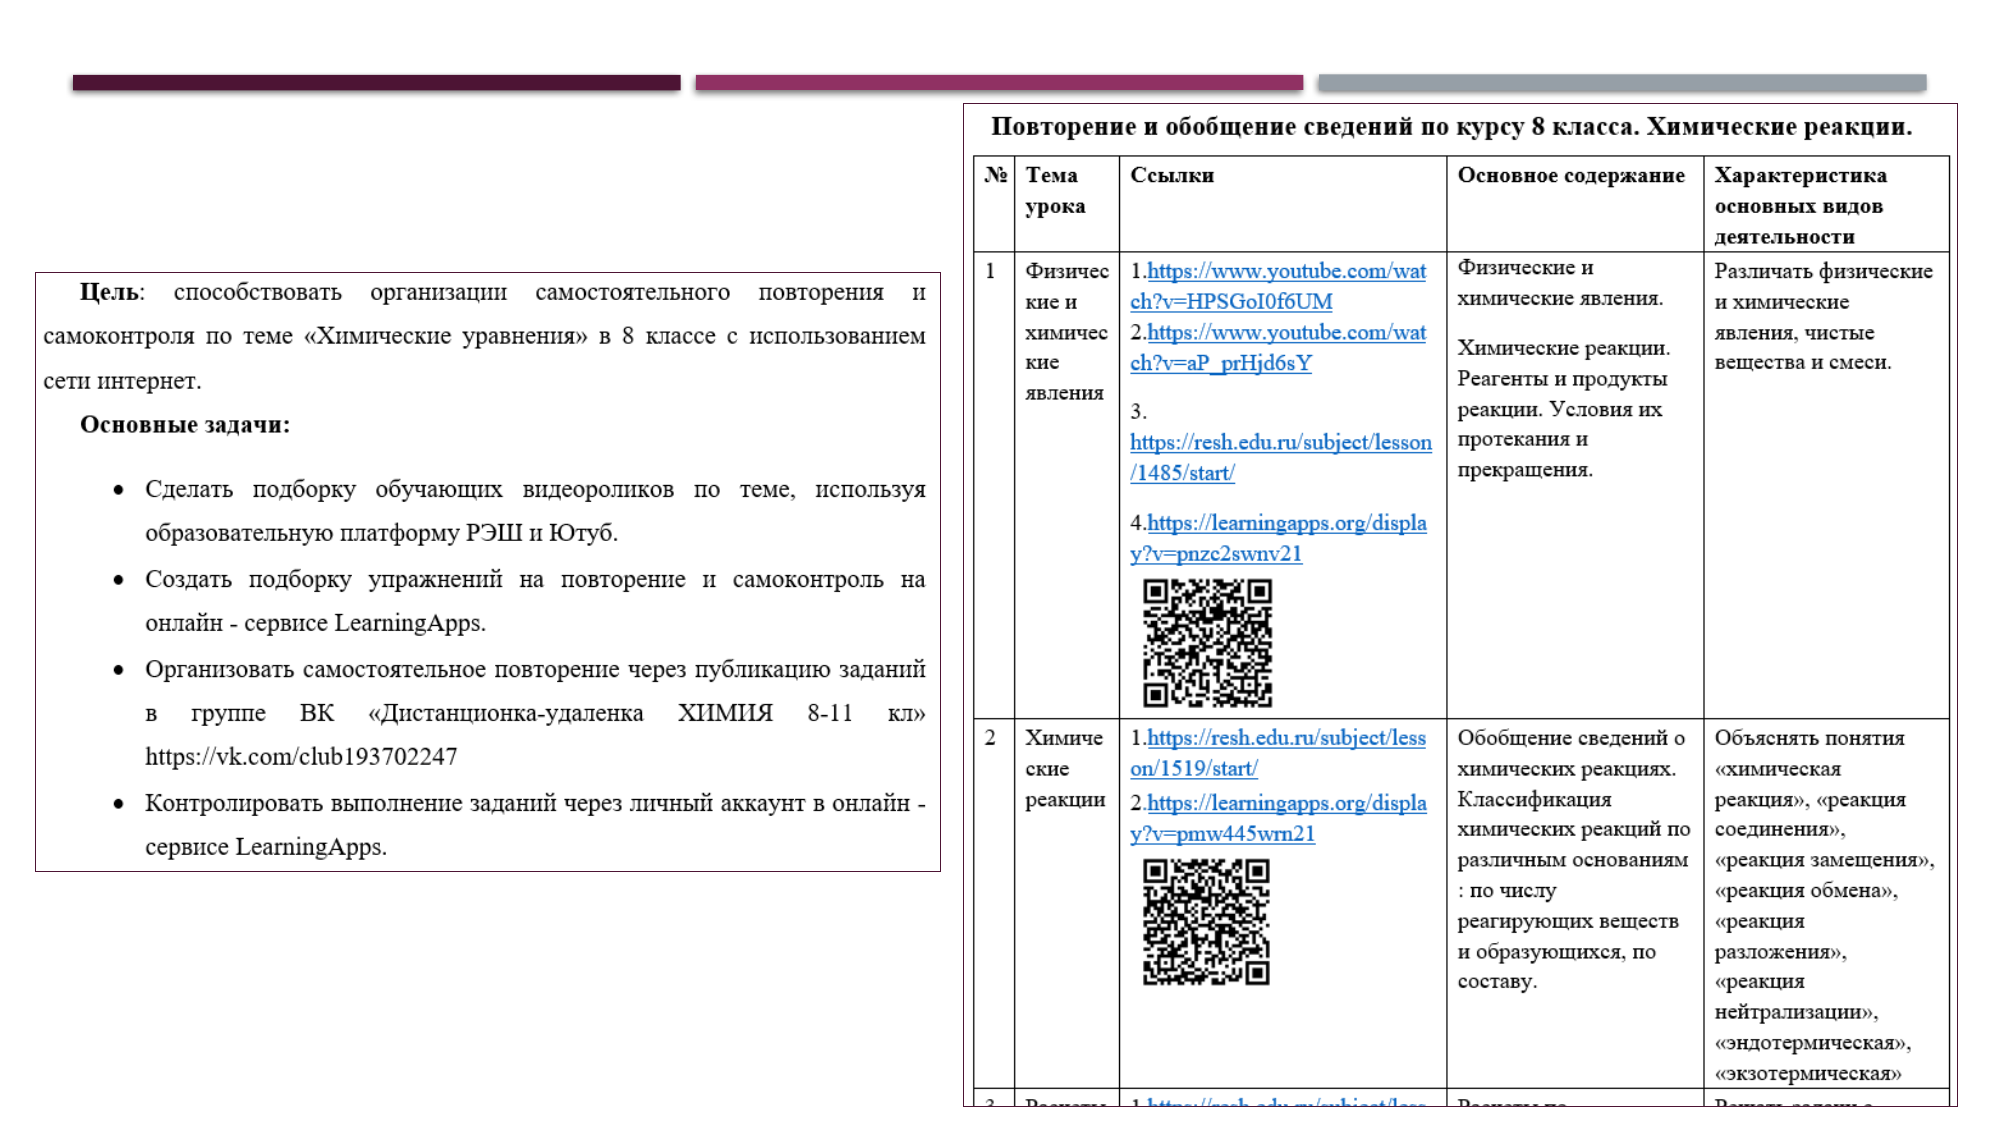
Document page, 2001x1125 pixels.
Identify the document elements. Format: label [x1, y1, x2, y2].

picture [34, 272, 942, 872]
picture [963, 102, 1959, 1107]
